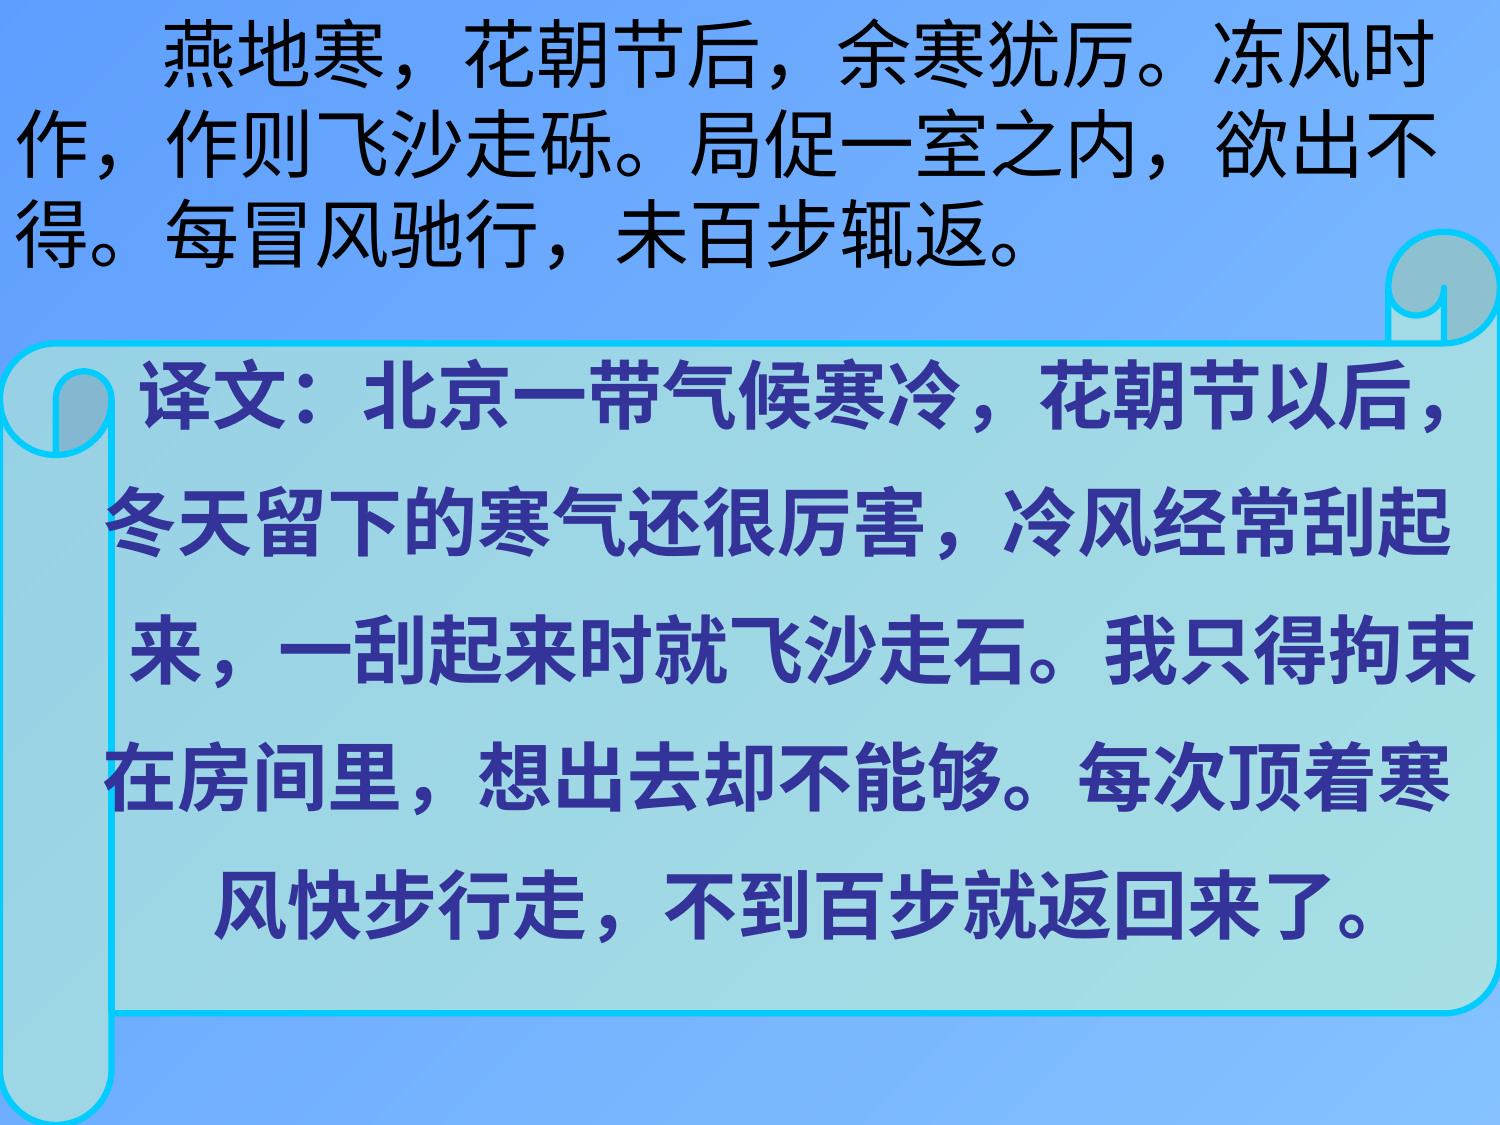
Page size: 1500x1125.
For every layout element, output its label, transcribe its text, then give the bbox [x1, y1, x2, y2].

text_box 译文：北京一带气候寒冷，花朝节以后， 冬天留下的寒气还很厉害，冷风经常刮起 来，一刮起来时就飞沙走石。我只得拘束 在房间里，想出去却不能够。每次顶着寒 风快步行走，不到百步就返回来了。 [0, 285, 1500, 1125]
text_box 燕地寒，花朝节后，余寒犹厉。冻风时作，作则飞沙走砾。局促一室之内，欲出不得。每冒风驰行，未百步辄返。 [0, 0, 1500, 285]
